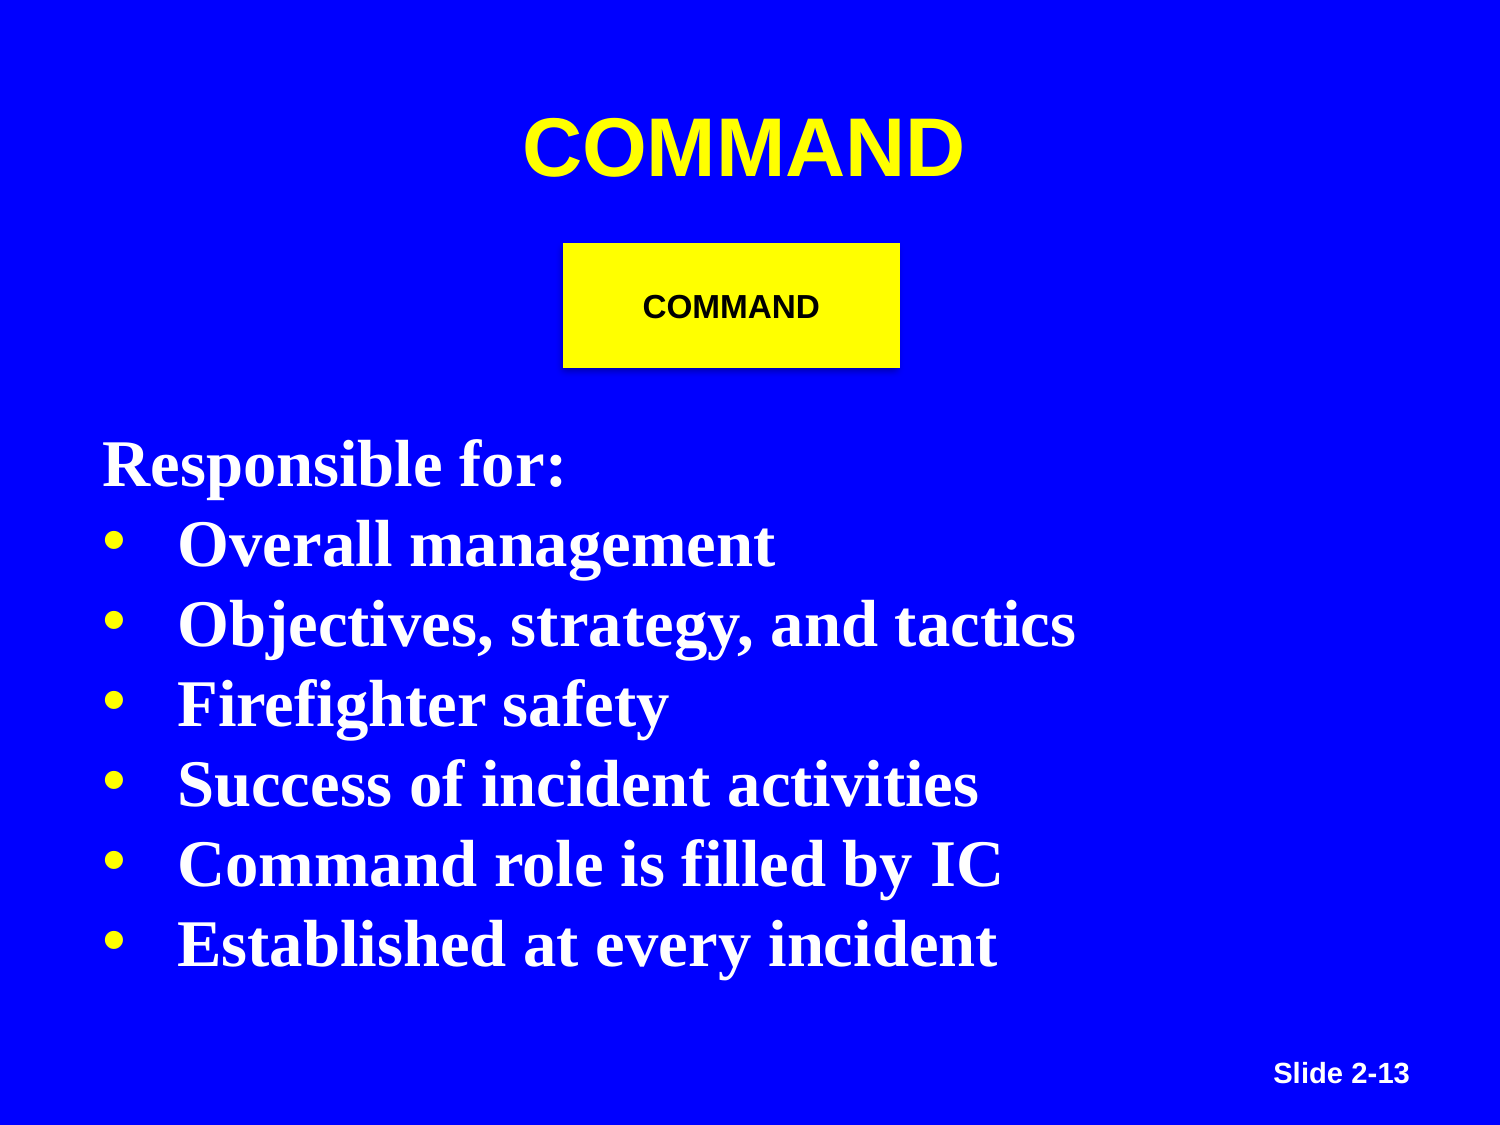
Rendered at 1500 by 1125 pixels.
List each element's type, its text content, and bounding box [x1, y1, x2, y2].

text_box Responsible for: Overall management Objectives, strategy, and tactics Firefighter safety Success of incident activities Command role is filled by IC Established at every incident [87, 412, 1375, 987]
slide_number Slide 2-13 [1074, 1046, 1426, 1125]
text_box COMMAND [224, 86, 1263, 201]
text_box COMMAND [560, 241, 902, 370]
